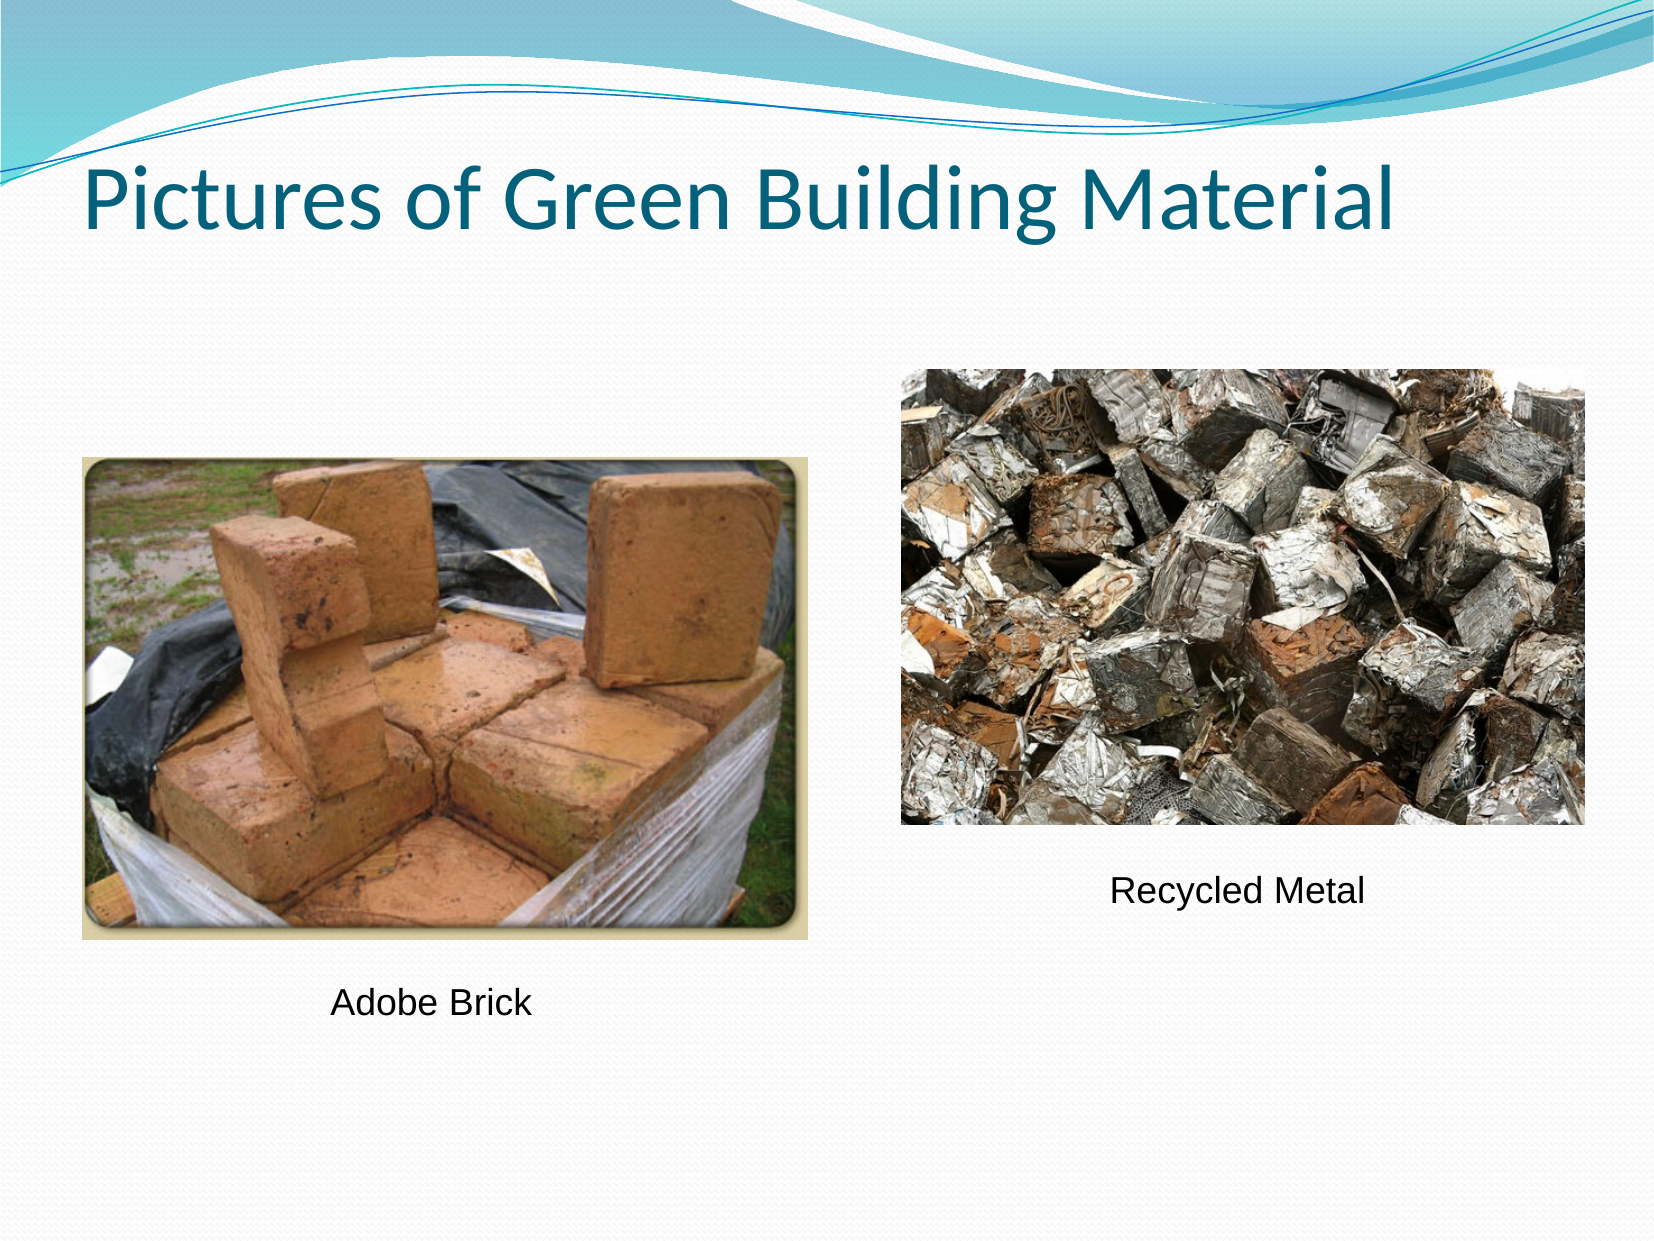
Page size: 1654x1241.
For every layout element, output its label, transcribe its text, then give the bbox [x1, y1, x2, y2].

picture [82, 457, 809, 940]
title Pictures of Green Building Material [82, 56, 1570, 249]
text_box Recycled Metal [937, 862, 1538, 919]
picture [901, 369, 1585, 825]
text_box Adobe Brick [75, 975, 788, 1032]
